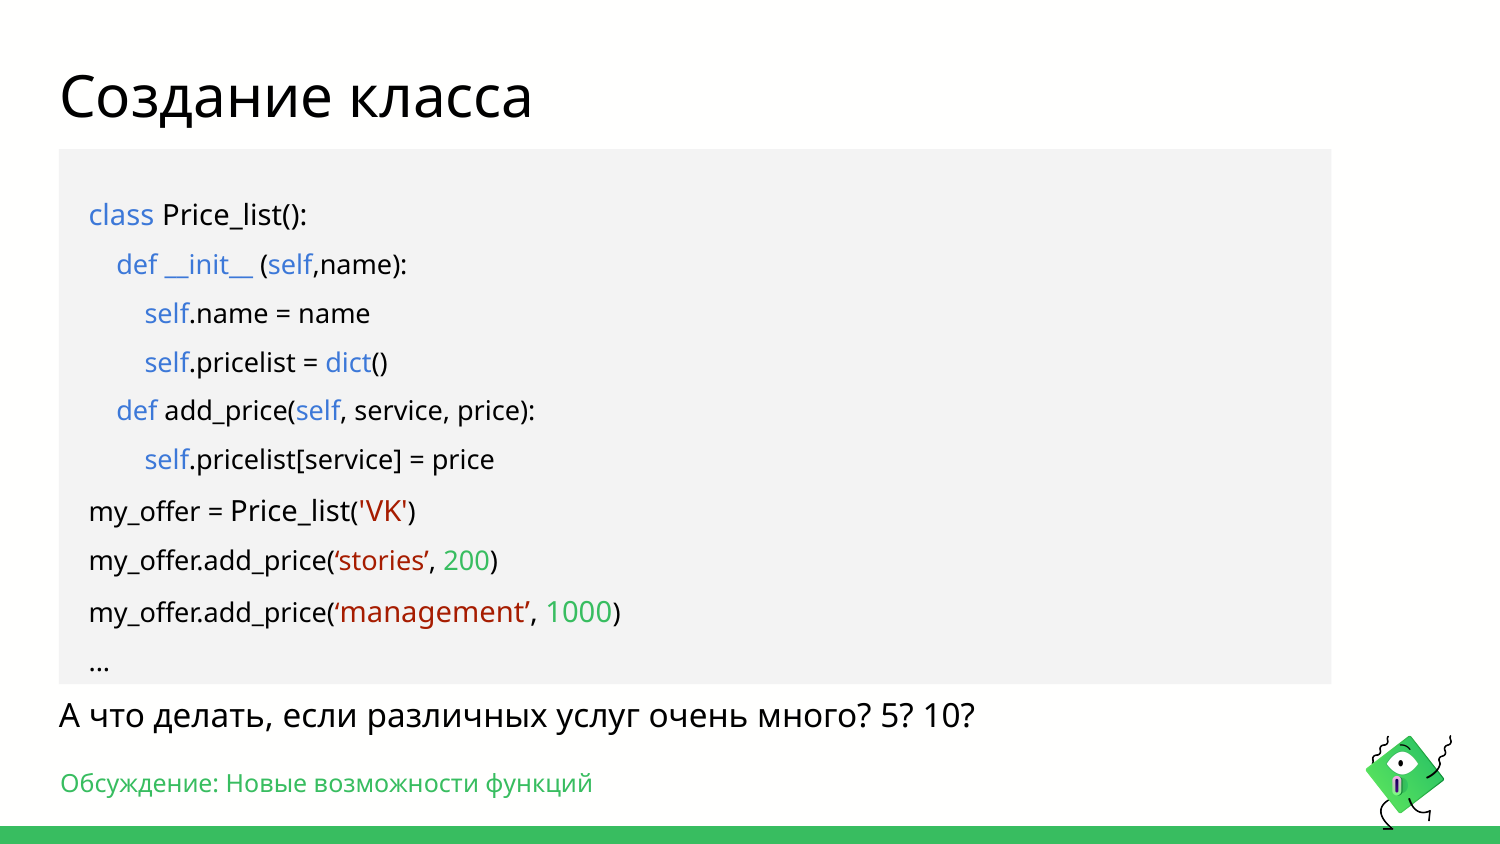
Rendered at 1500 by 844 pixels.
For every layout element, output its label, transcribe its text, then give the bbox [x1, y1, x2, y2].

title Создание класса [59, 59, 1441, 150]
text_box class Price_list(): def __init__ (self,name): self.name = name self.pricelist = dict() def add_price(self, service, price): self.pricelist[service] = price my_offer = Price_list('VK') my_offer.add_price(‘stories’, 200) my_offer.add_price(‘management’, 1000) ... [58, 149, 1332, 685]
list А что делать, если различных услуг очень много? 5? 10? [59, 694, 1332, 757]
subtitle Обсуждение: Новые возможности функций [60, 767, 1233, 813]
picture [1365, 735, 1452, 830]
